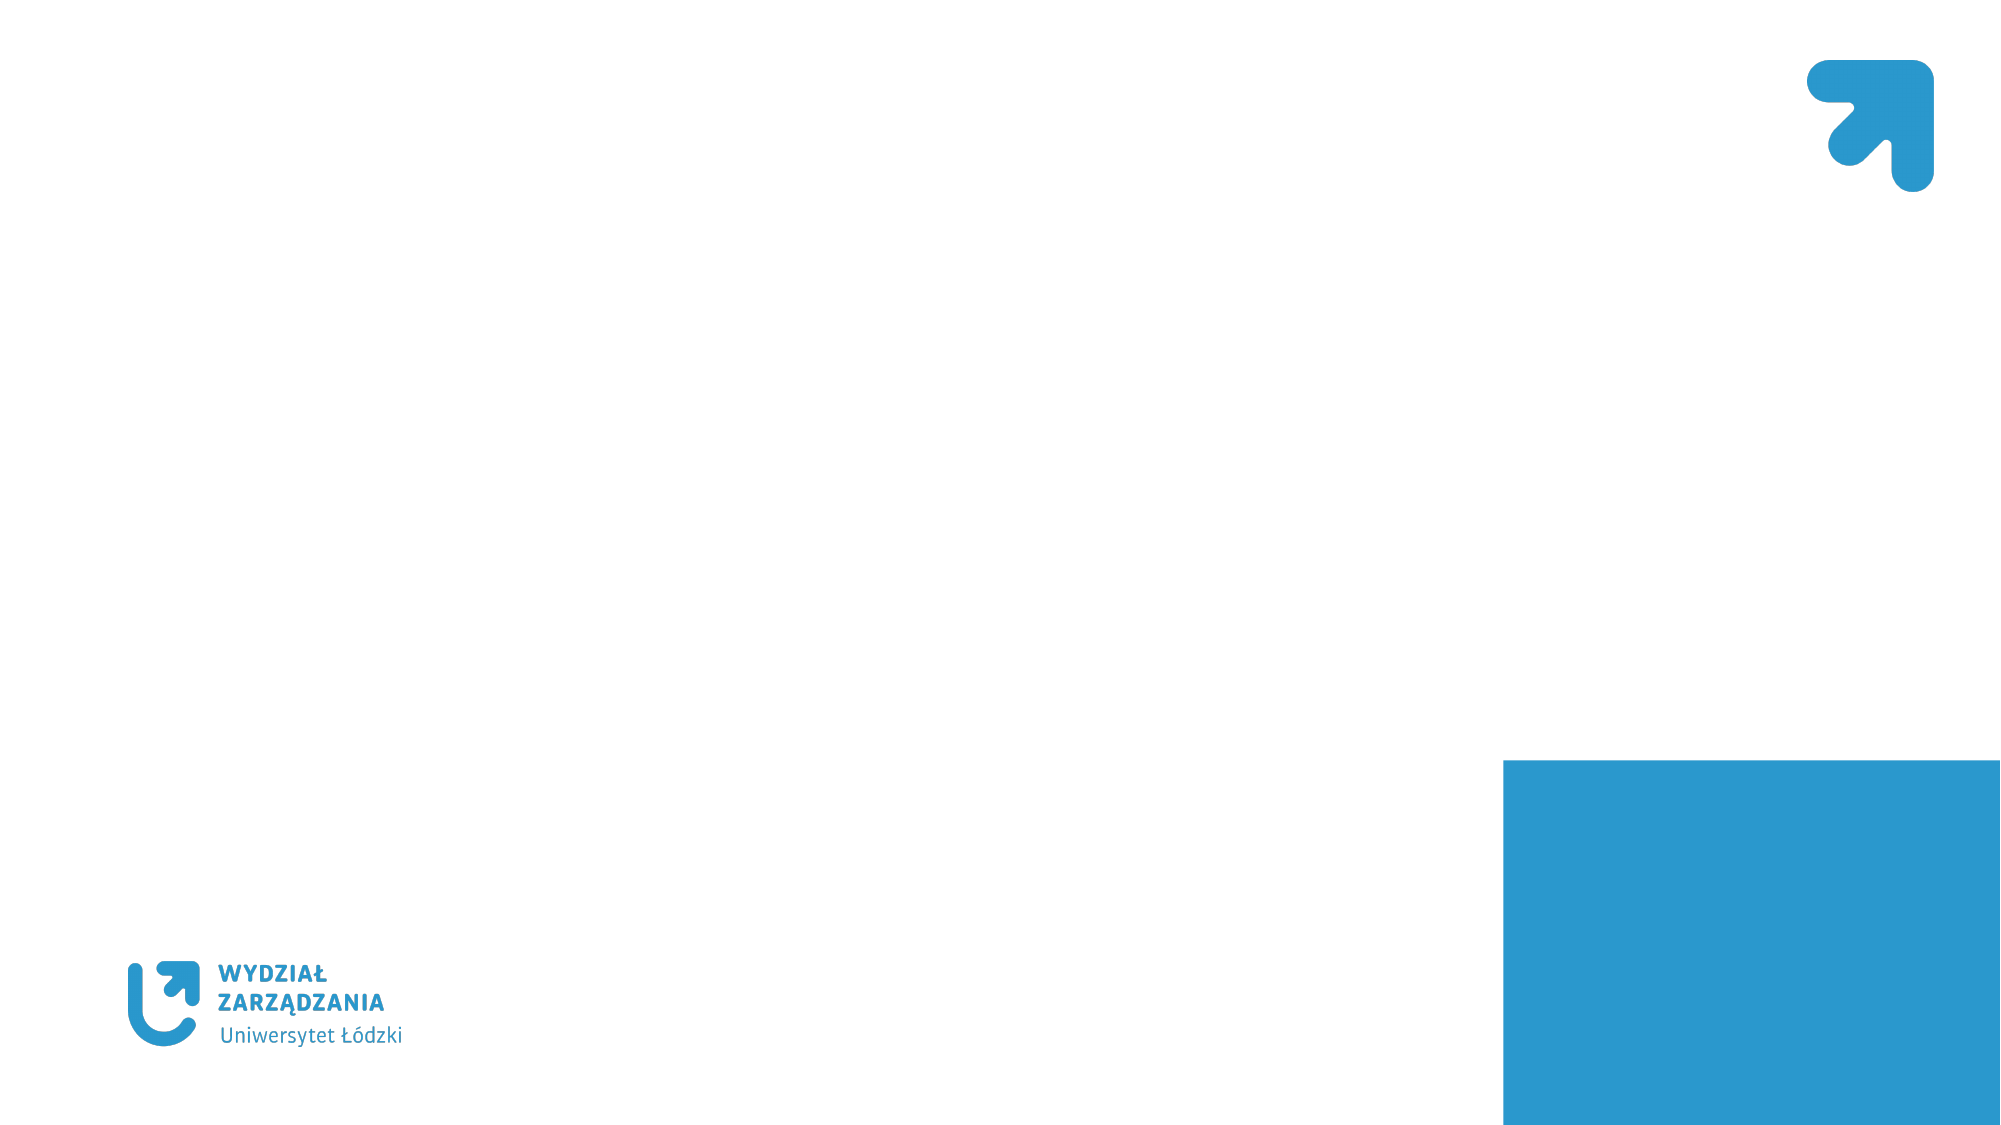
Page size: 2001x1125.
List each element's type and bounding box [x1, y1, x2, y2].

picture [128, 961, 401, 1047]
picture [1503, 0, 2000, 761]
